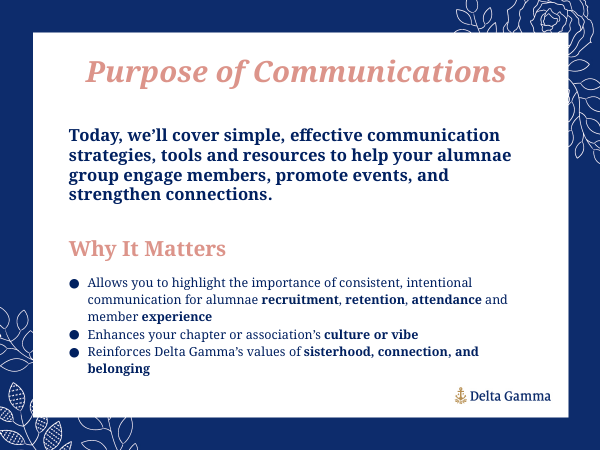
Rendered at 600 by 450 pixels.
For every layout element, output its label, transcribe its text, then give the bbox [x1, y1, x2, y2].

picture [0, 0, 600, 450]
text_box Today, we’ll cover simple, effective communication strategies, tools and resources to help your alumnae group engage members, promote events, and strengthen connections. [53, 109, 546, 216]
text_box Why It Matters Allows you to highlight the importance of consistent, intentional communication for alumnae recruitment, retention, attendance and member experience Enhances your chapter or association’s culture or vibe Reinforces Delta Gamma’s values of sisterhood, connection, and belonging [53, 216, 546, 392]
text_box Purpose of Communications [53, 37, 546, 103]
